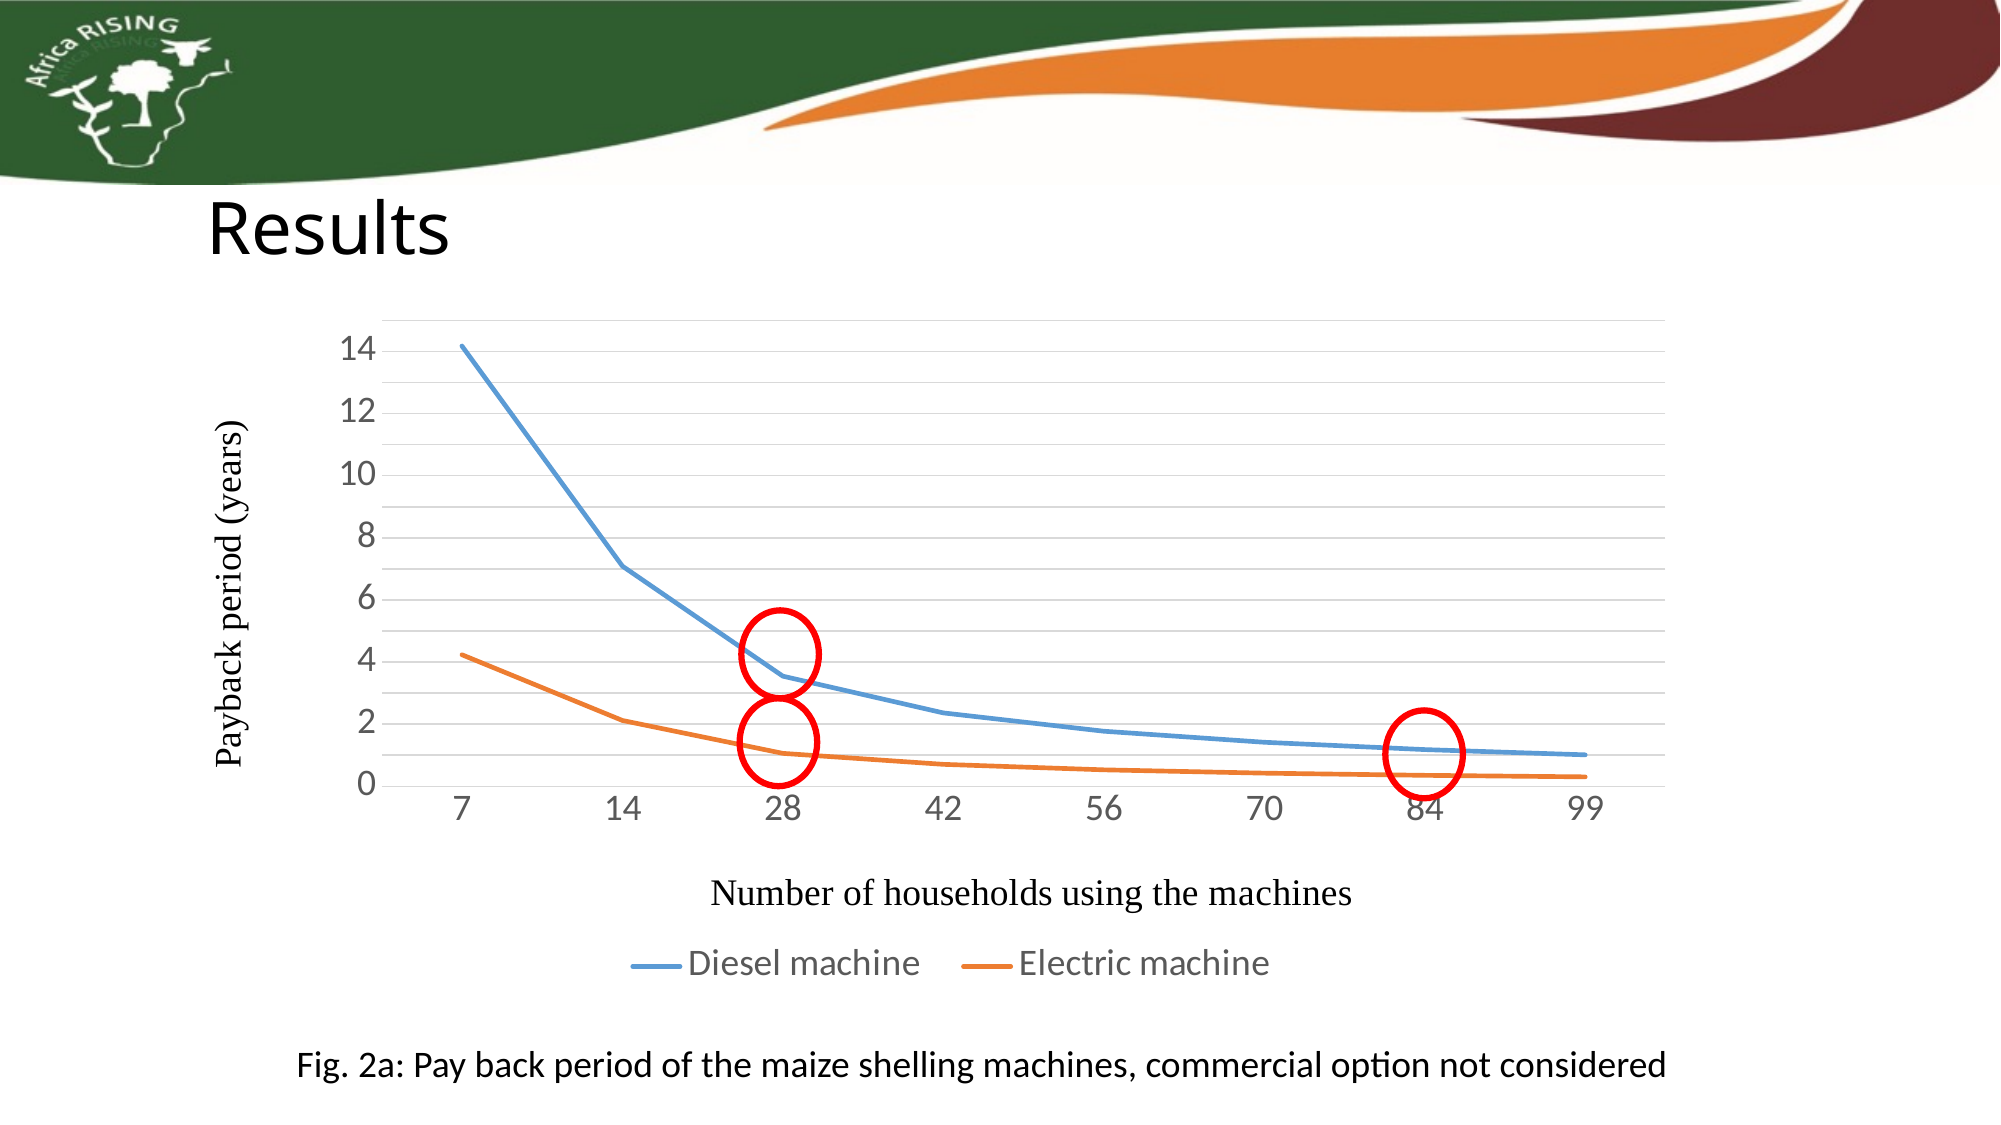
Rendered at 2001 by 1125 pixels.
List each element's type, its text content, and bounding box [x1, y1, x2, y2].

title Results [191, 185, 1917, 278]
picture [0, 0, 2000, 185]
text_box Fig. 2a: Pay back period of the maize shelling machines, commercial option not considered [281, 1032, 1787, 1093]
chart [191, 282, 1712, 1033]
